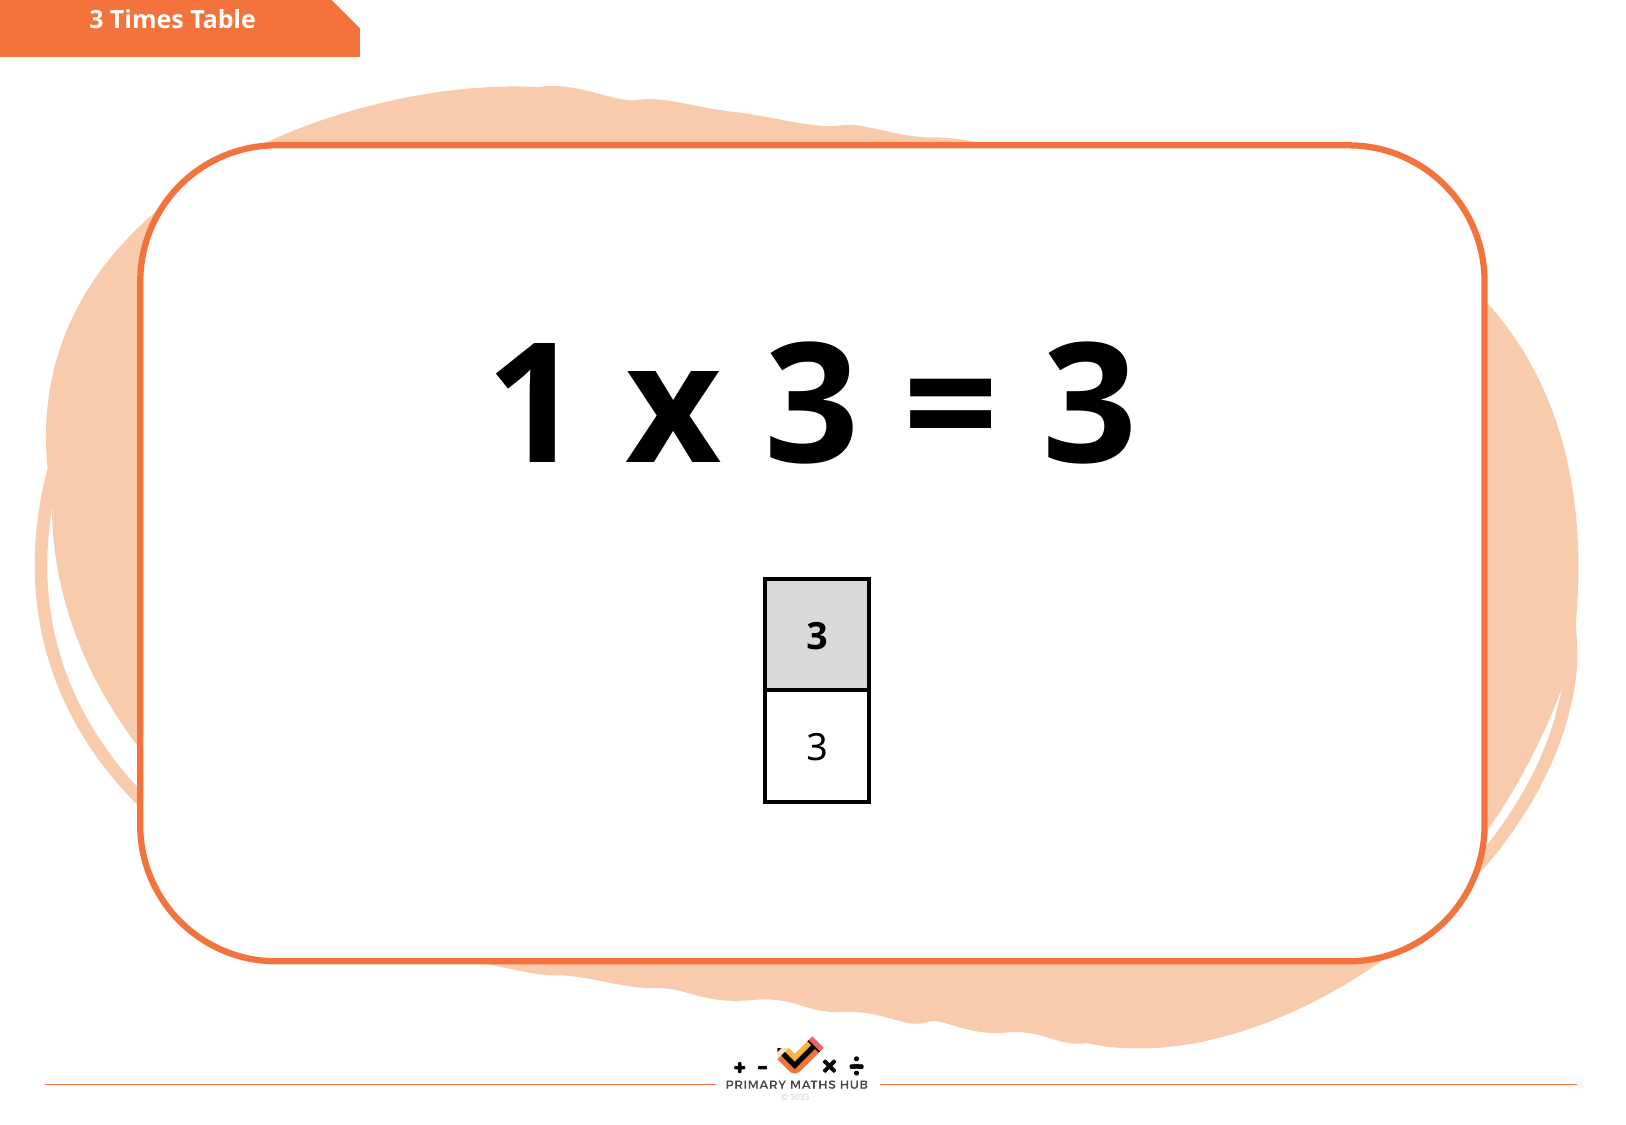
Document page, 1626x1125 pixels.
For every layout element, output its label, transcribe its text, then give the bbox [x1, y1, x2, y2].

picture [722, 1034, 872, 1094]
text_box [139, 144, 1486, 963]
text_box © 3033 [720, 1084, 870, 1110]
text_box [1481, 301, 1579, 864]
text_box 3 Times Table [0, 0, 361, 58]
text_box 1 x 3 = 3 [140, 288, 1485, 503]
text_box [39, 211, 158, 800]
text_box [273, 91, 956, 144]
table_header 3 [767, 581, 867, 688]
table_cell 3 [767, 692, 867, 800]
text_box [496, 961, 1373, 1044]
